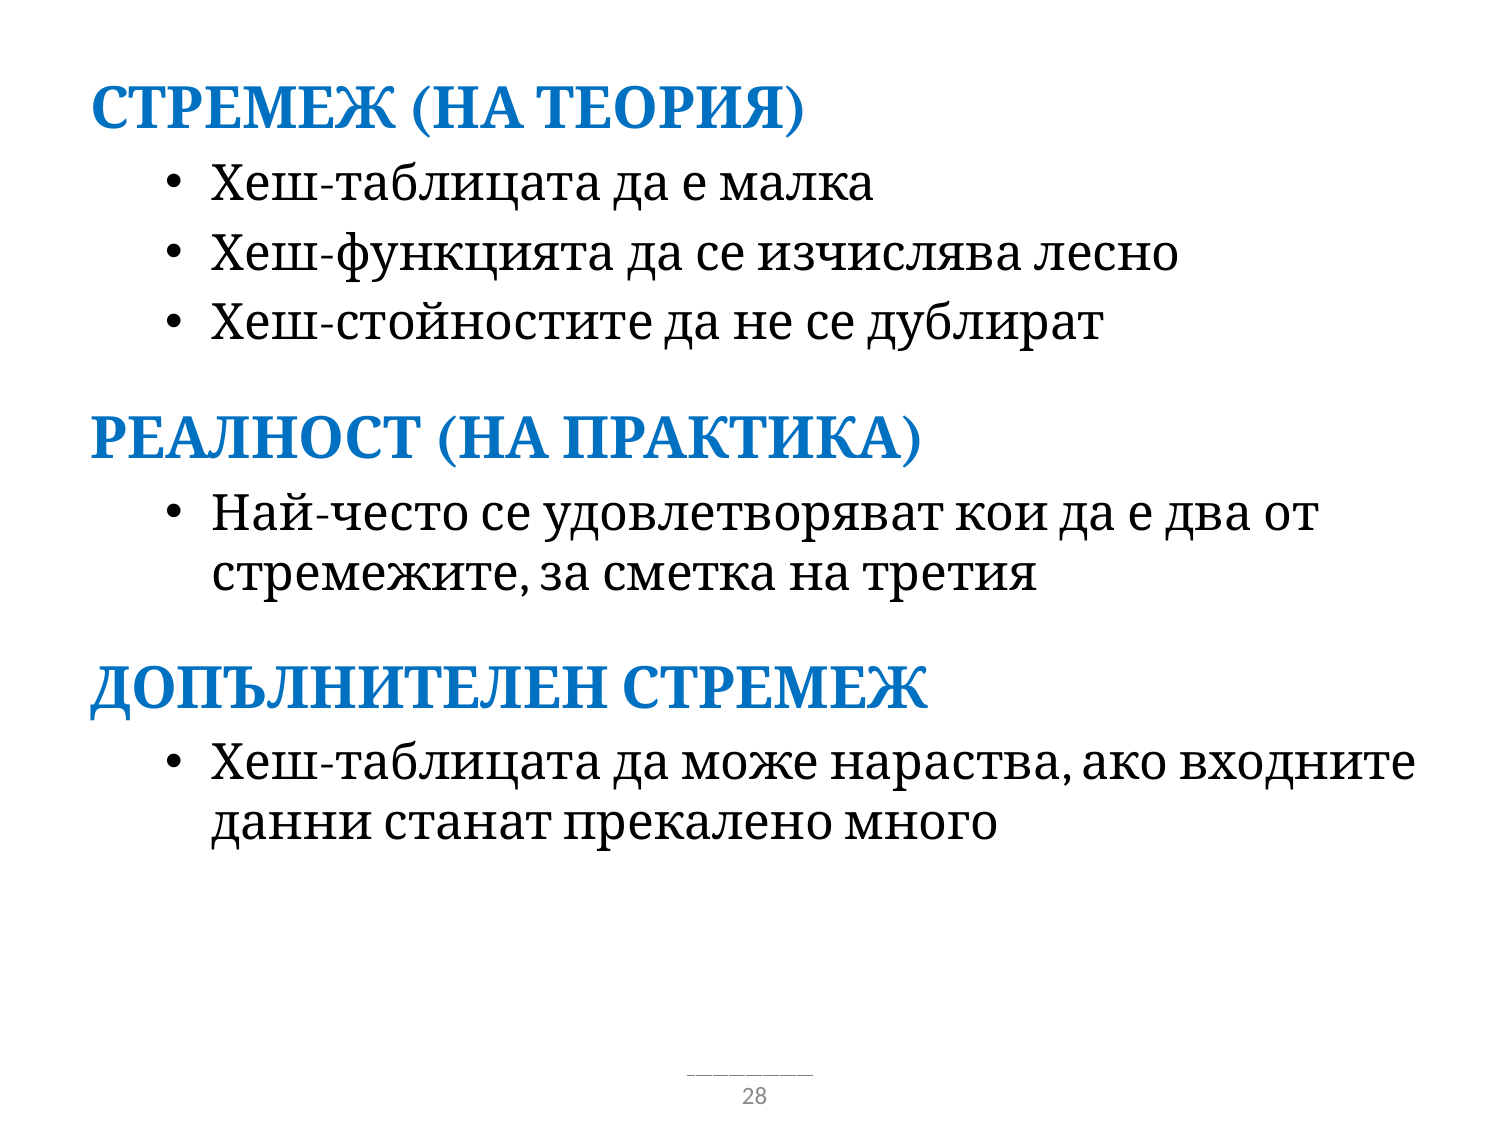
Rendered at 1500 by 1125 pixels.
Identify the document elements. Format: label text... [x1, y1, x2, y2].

list Стремеж (на теория) Хеш-таблицата да е малка Хеш-функцията да се изчислява лесно Хеш-стойностите да не се дублират Реалност (на практика) Най-често се удовлетворяват кои да е два от стремежите, за сметка на третия Допълнителен стремеж Хеш-таблицата да може нараства, ако входните данни станат прекалено много [75, 62, 1450, 1063]
slide_number 28 [579, 1065, 930, 1125]
